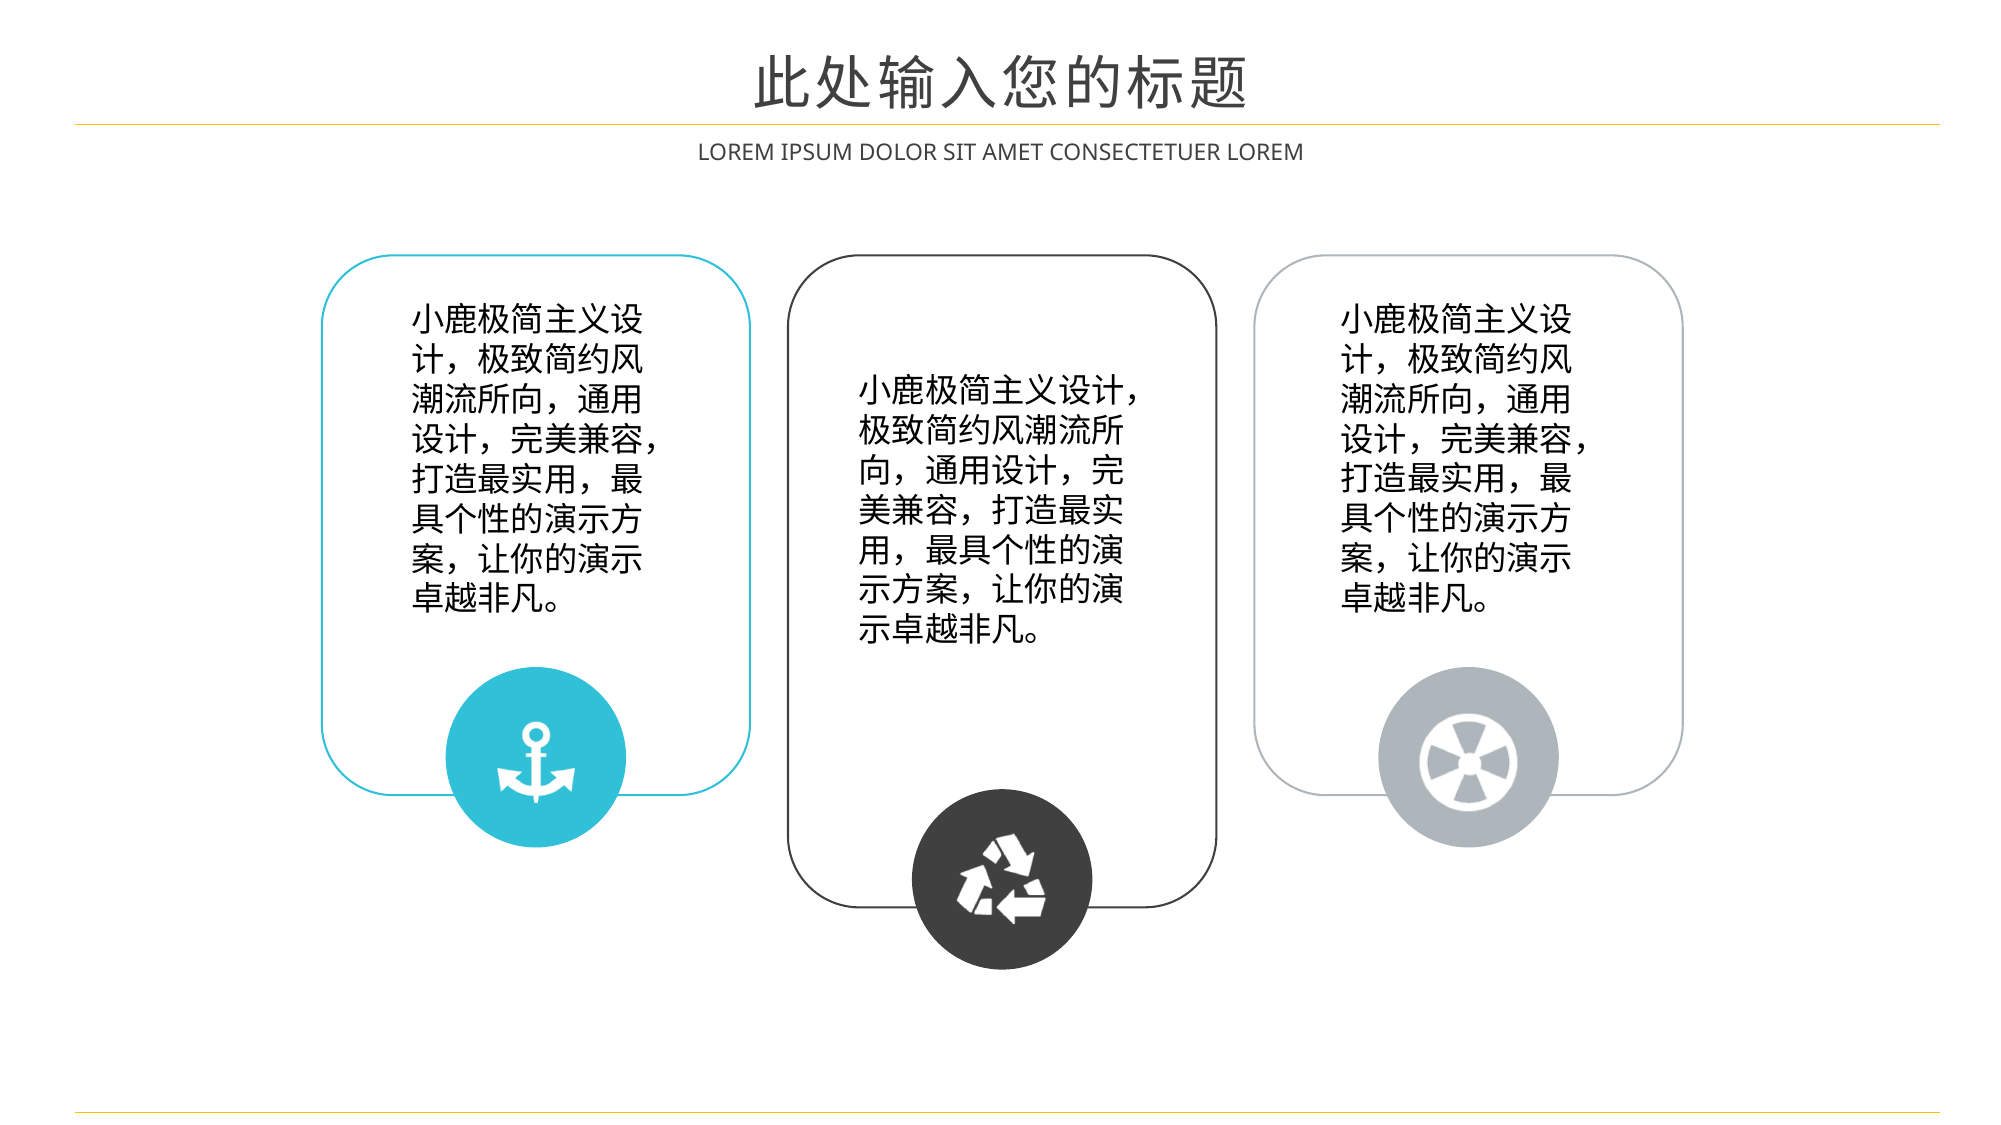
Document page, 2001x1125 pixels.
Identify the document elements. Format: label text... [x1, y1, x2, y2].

text_box LOREM IPSUM DOLOR SIT AMET CONSECTETUER LOREM [660, 130, 1342, 173]
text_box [445, 666, 627, 848]
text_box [843, 361, 1157, 660]
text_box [1325, 290, 1612, 629]
text_box [1253, 254, 1684, 797]
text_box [388, 290, 683, 629]
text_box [1378, 666, 1559, 848]
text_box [911, 789, 1093, 970]
text_box [320, 254, 751, 797]
text_box 此处输入您的标题 [669, 39, 1331, 124]
text_box [786, 254, 1218, 909]
